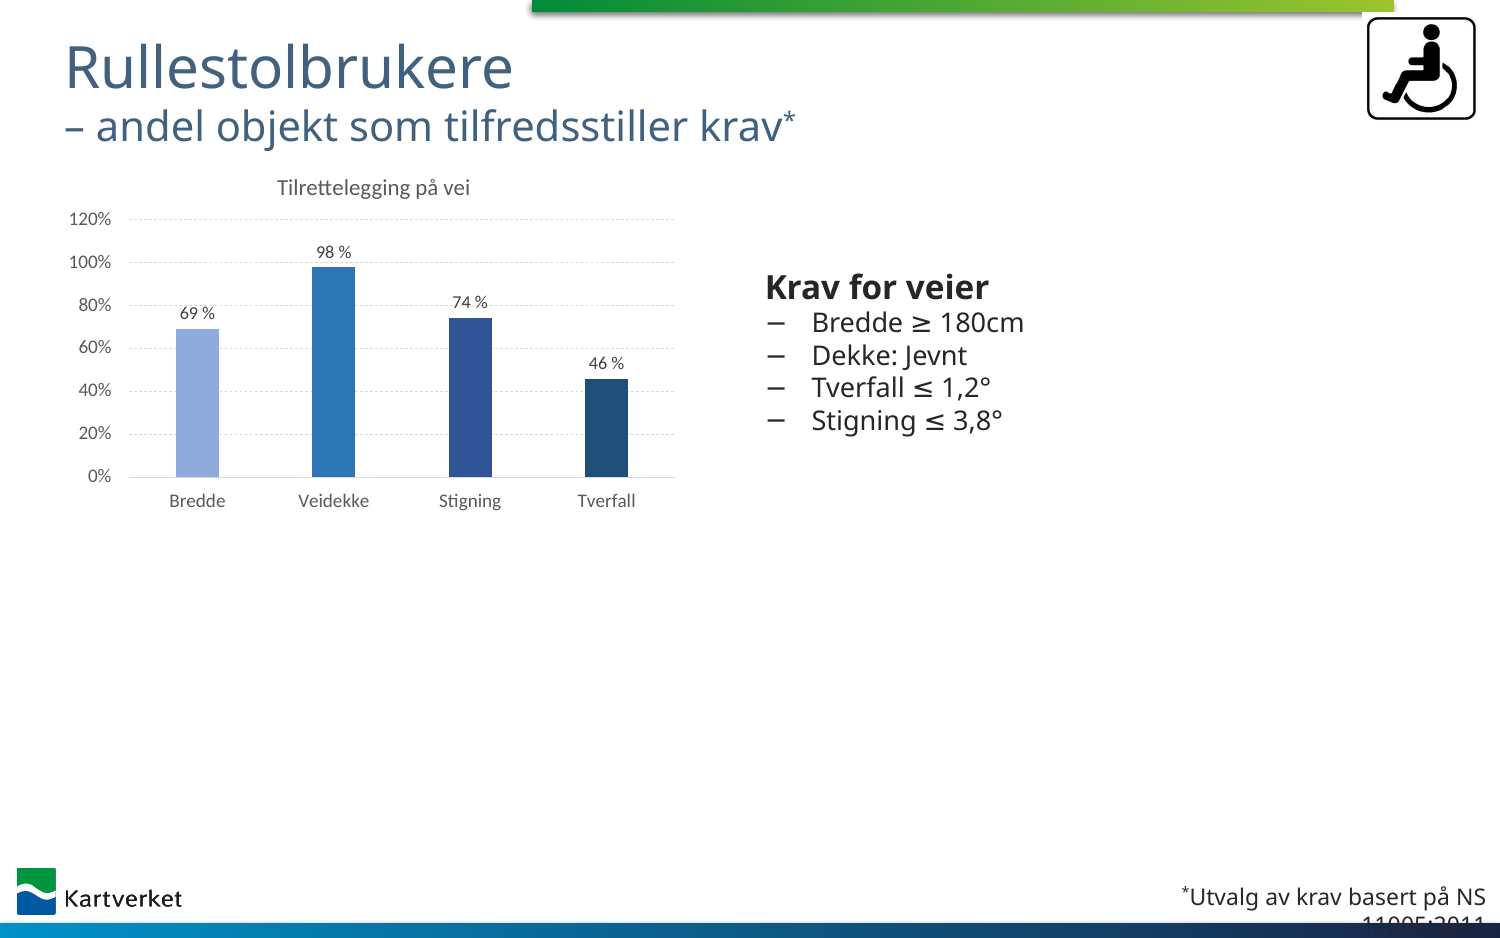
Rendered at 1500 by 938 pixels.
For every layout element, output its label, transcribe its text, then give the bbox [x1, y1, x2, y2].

text_box Rullestolbrukere – andel objekt som tilfredsstiller krav* [49, 25, 1431, 158]
picture [62, 166, 686, 519]
picture [1362, 12, 1481, 126]
text_box *Utvalg av krav basert på NS 11005:2011 [1068, 873, 1500, 938]
text_box Krav for veier Bredde ≥ 180cm Dekke: Jevnt Tverfall ≤ 1,2° Stigning ≤ 3,8° [750, 258, 1234, 444]
